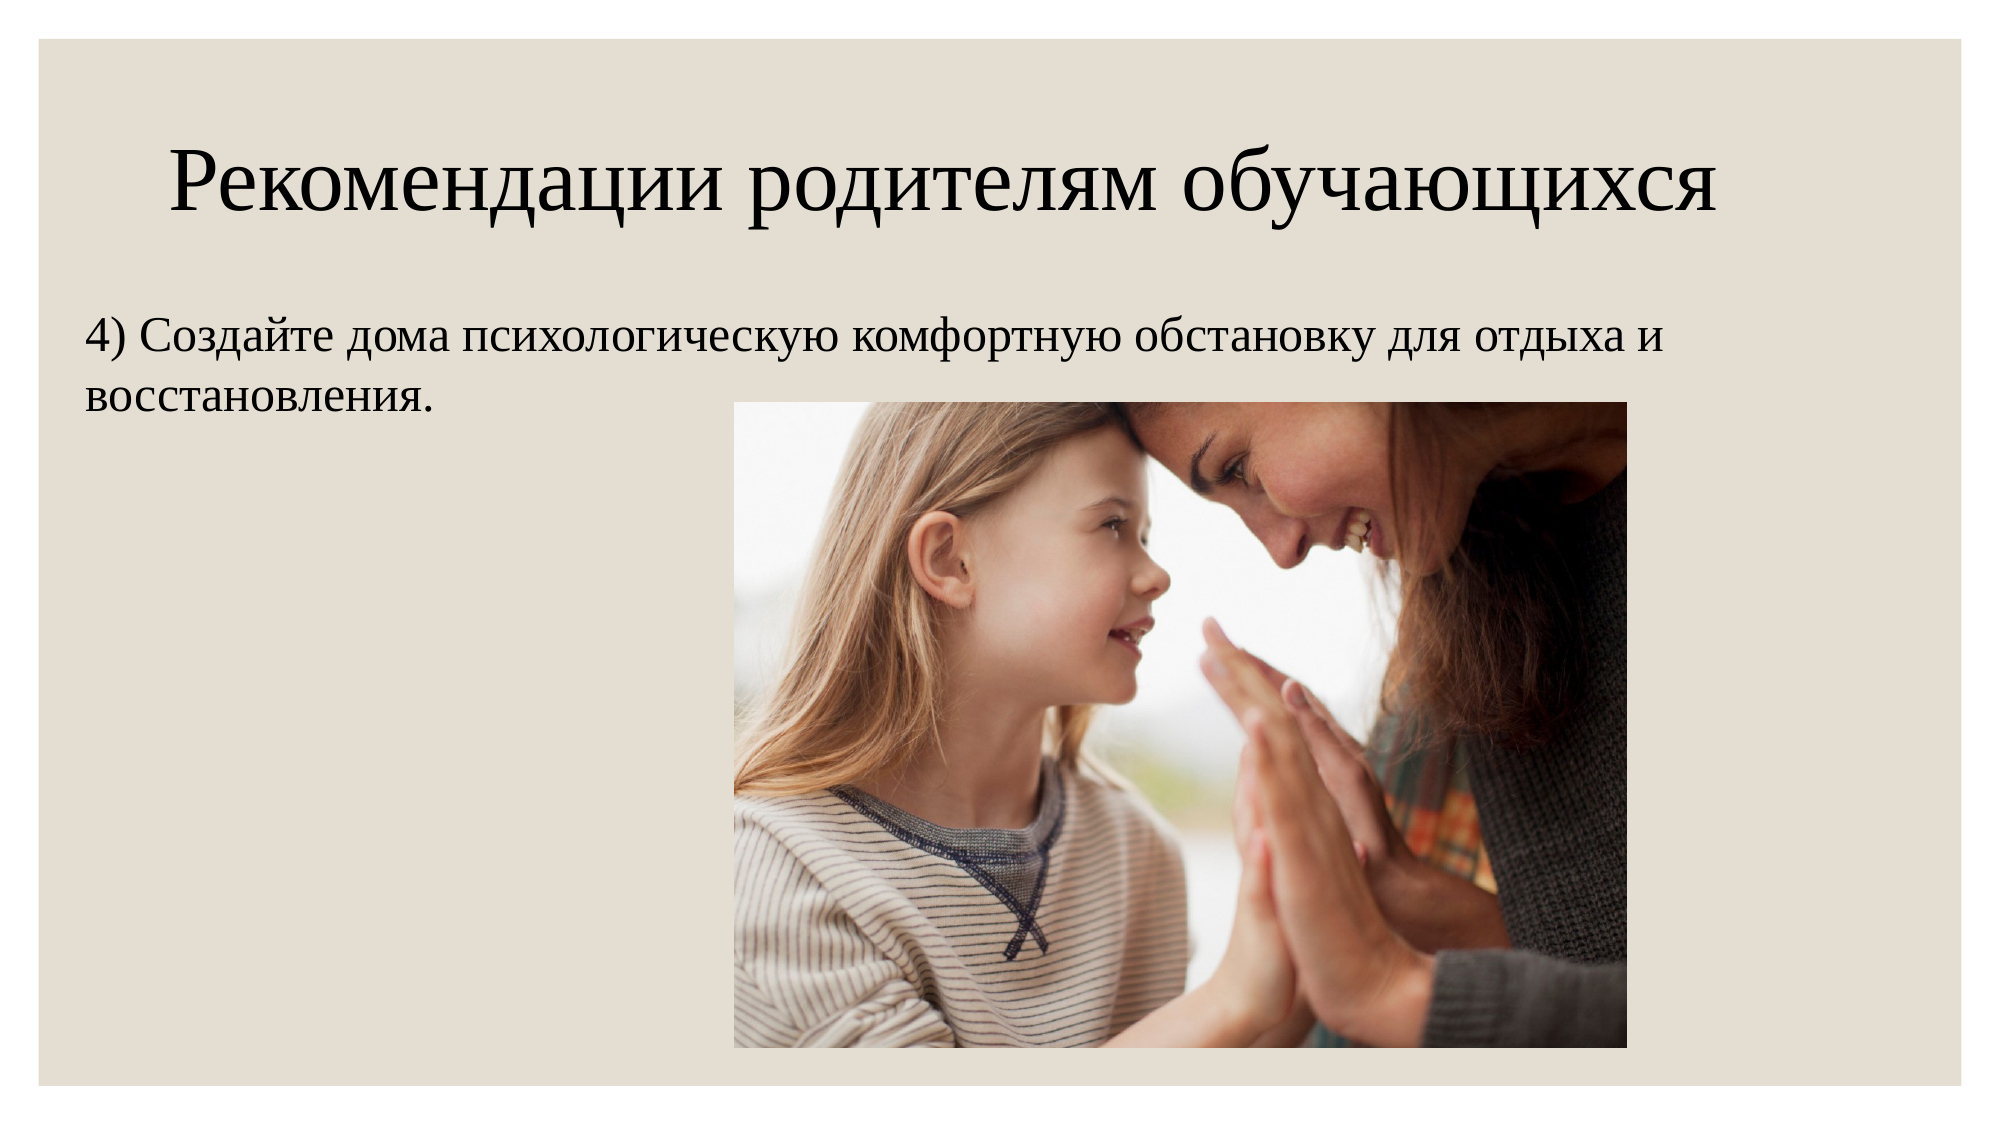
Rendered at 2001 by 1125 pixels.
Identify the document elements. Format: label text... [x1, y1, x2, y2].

text_box 4) Создайте дома психологическую комфортную обстановку для отдыха и восстановления. [70, 293, 1721, 1088]
title Рекомендации родителям обучающихся [153, 68, 1804, 294]
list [734, 402, 1627, 1049]
